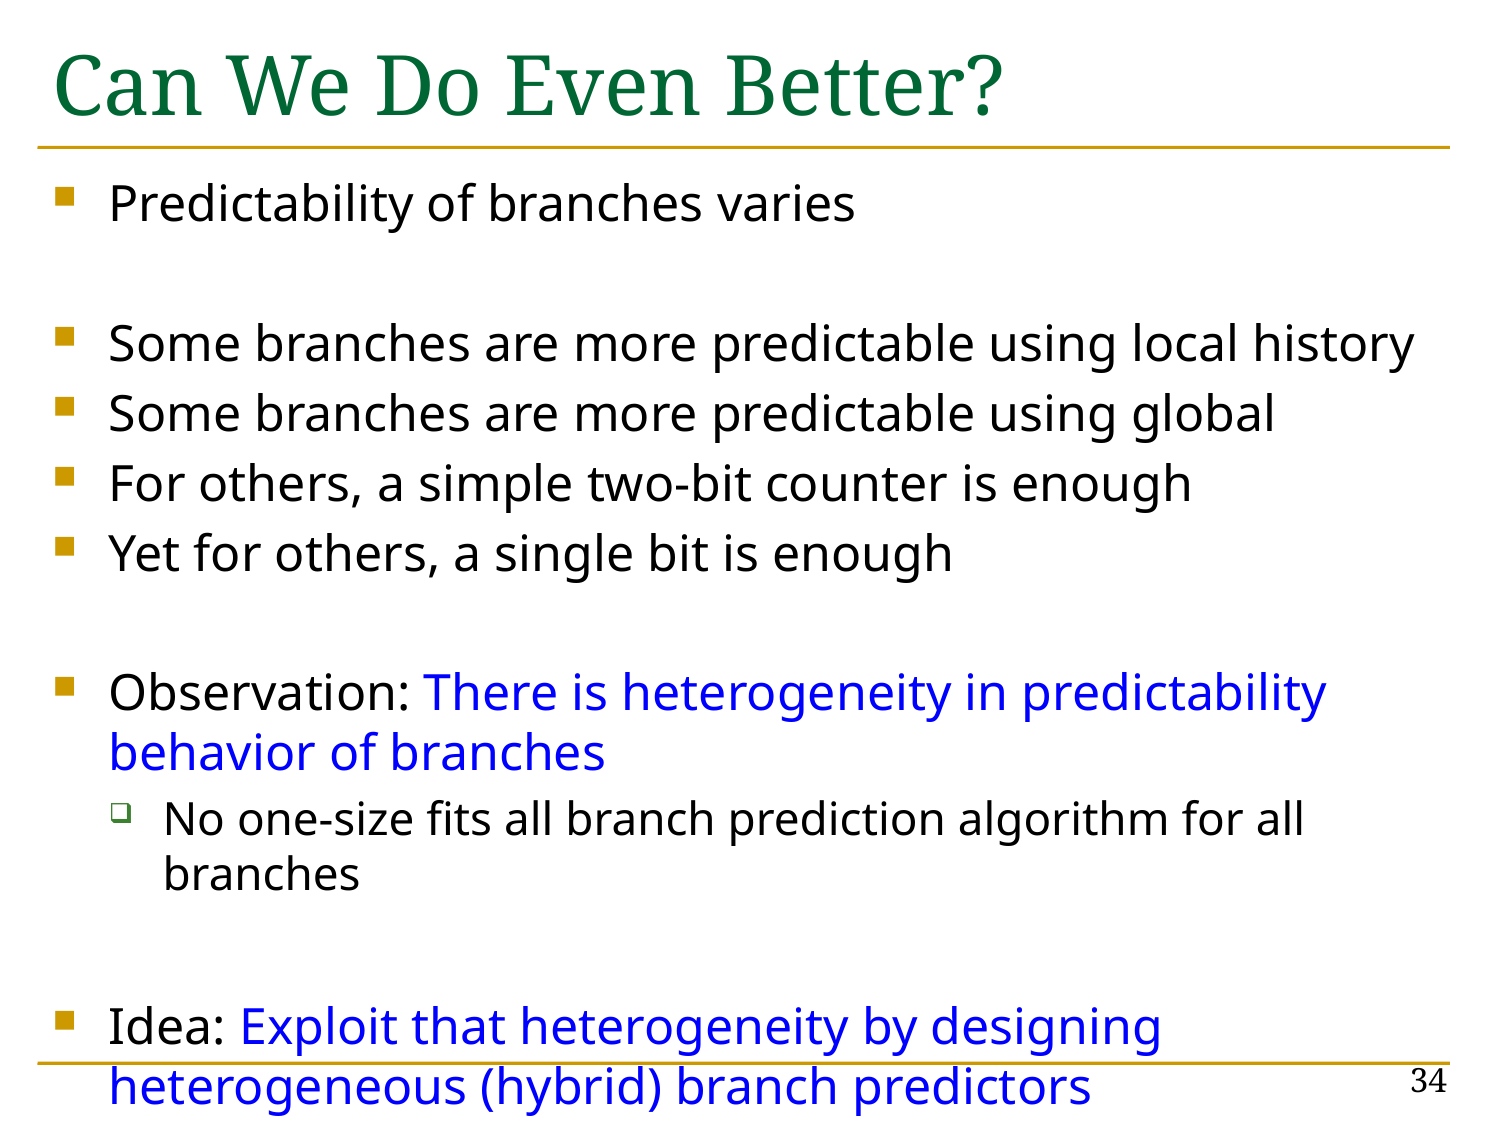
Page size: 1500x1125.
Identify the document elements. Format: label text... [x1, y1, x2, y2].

list Predictability of branches varies Some branches are more predictable using local history Some branches are more predictable using global For others, a simple two-bit counter is enough Yet for others, a single bit is enough Observation: There is heterogeneity in predictability behavior of branches No one-size fits all branch prediction algorithm for all branches Idea: Exploit that heterogeneity by designing heterogeneous (hybrid) branch predictors [37, 163, 1450, 1016]
title Can We Do Even Better? [37, 24, 1450, 163]
slide_number 34 [1111, 1036, 1462, 1112]
